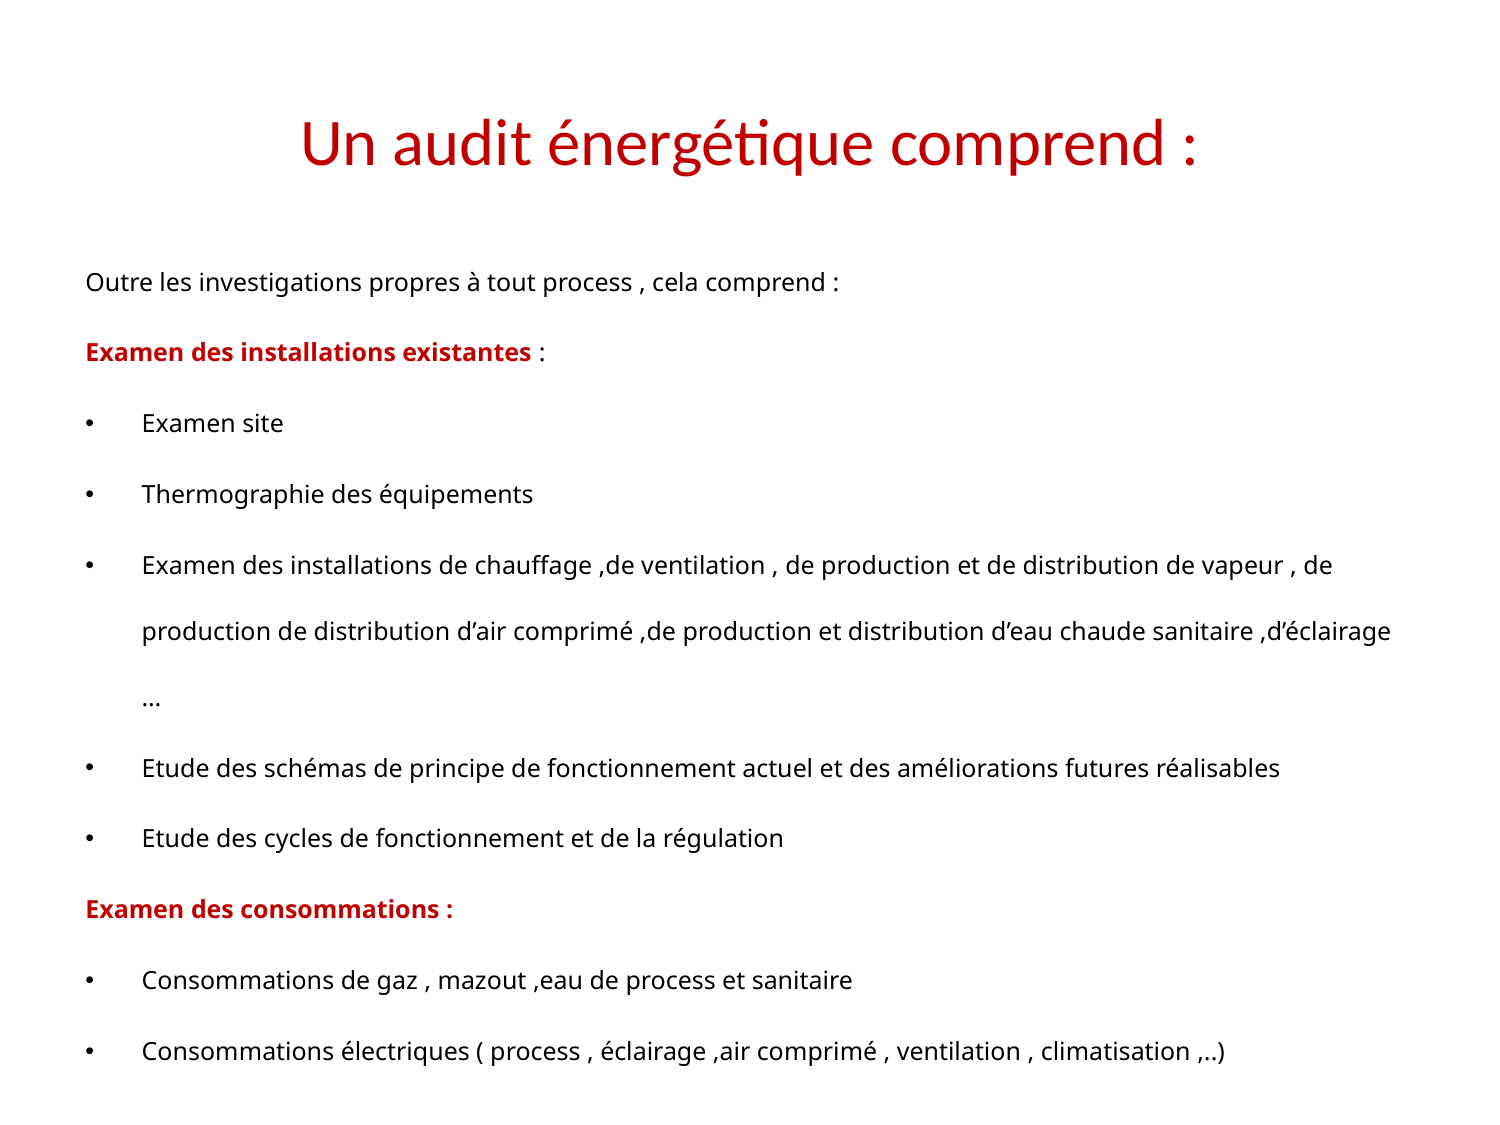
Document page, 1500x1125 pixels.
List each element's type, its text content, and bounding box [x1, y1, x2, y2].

title Un audit énergétique comprend : [75, 45, 1425, 233]
list Outre les investigations propres à tout process , cela comprend : Examen des installations existantes : Examen site Thermographie des équipements Examen des installations de chauffage ,de ventilation , de production et de distribution de vapeur , de production de distribution d’air comprimé ,de production et distribution d’eau chaude sanitaire ,d’éclairage … Etude des schémas de principe de fonctionnement actuel et des améliorations futures réalisables Etude des cycles de fonctionnement et de la régulation Examen des consommations : Consommations de gaz , mazout ,eau de process et sanitaire Consommations électriques ( process , éclairage ,air comprimé , ventilation , climatisation ,..) [70, 222, 1421, 1067]
